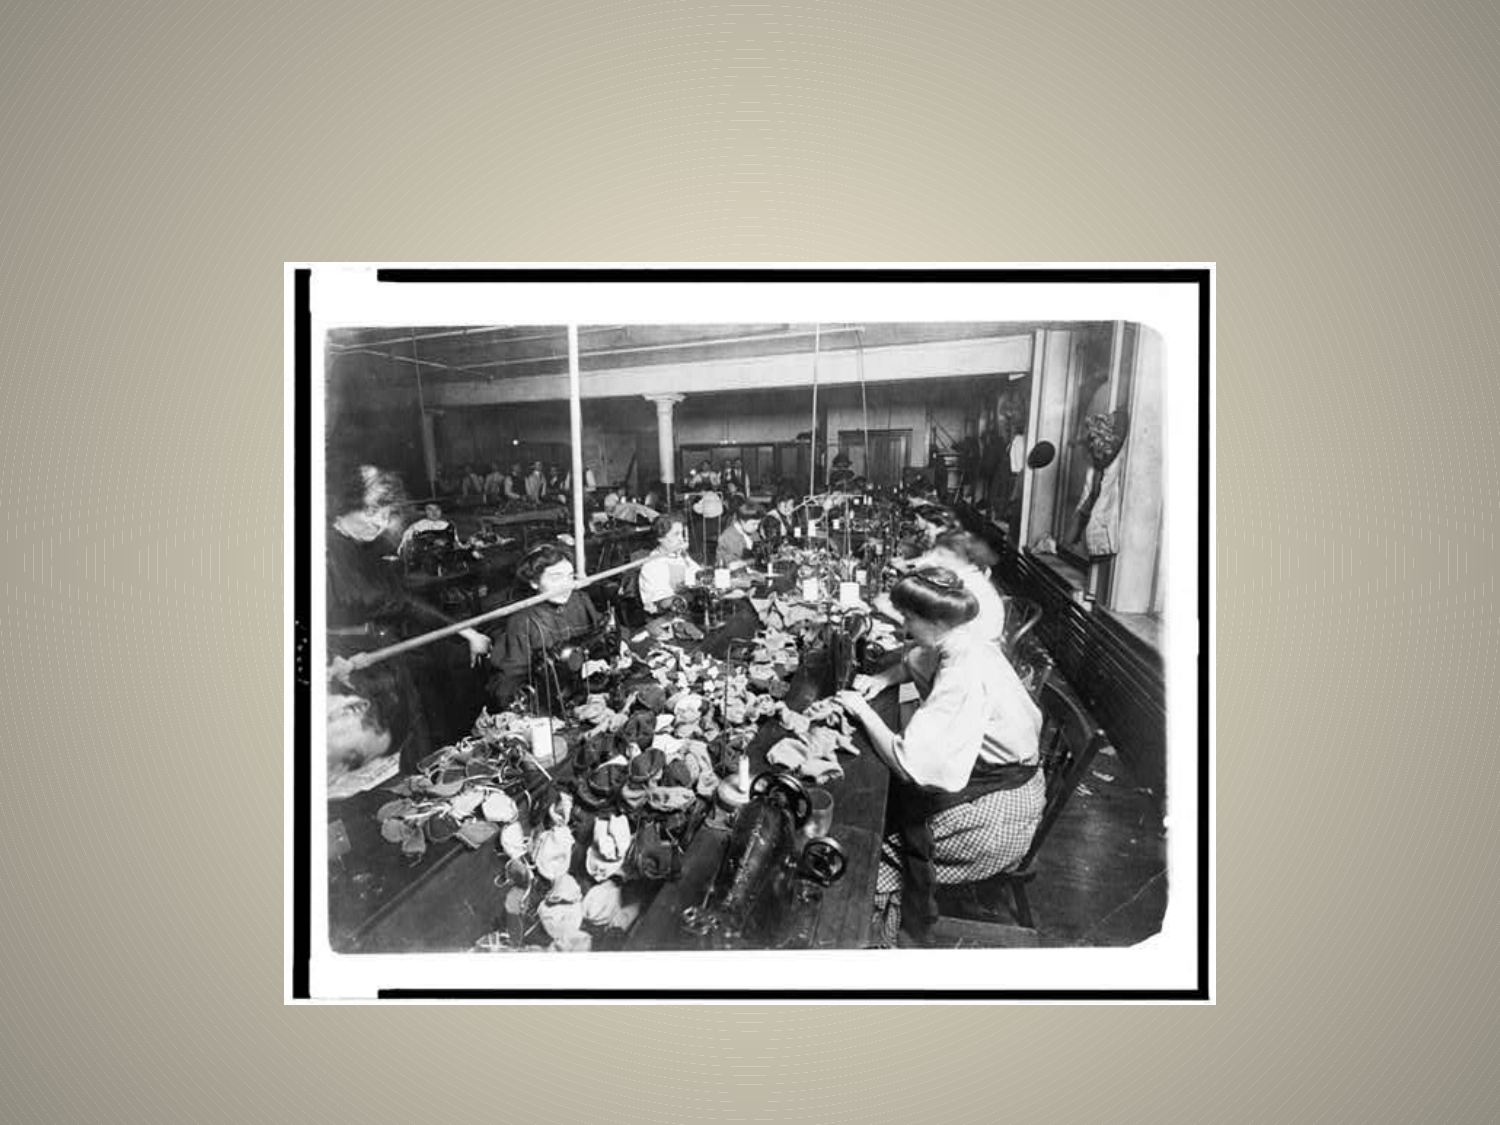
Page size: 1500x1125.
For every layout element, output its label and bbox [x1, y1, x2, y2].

list [283, 262, 1217, 1006]
